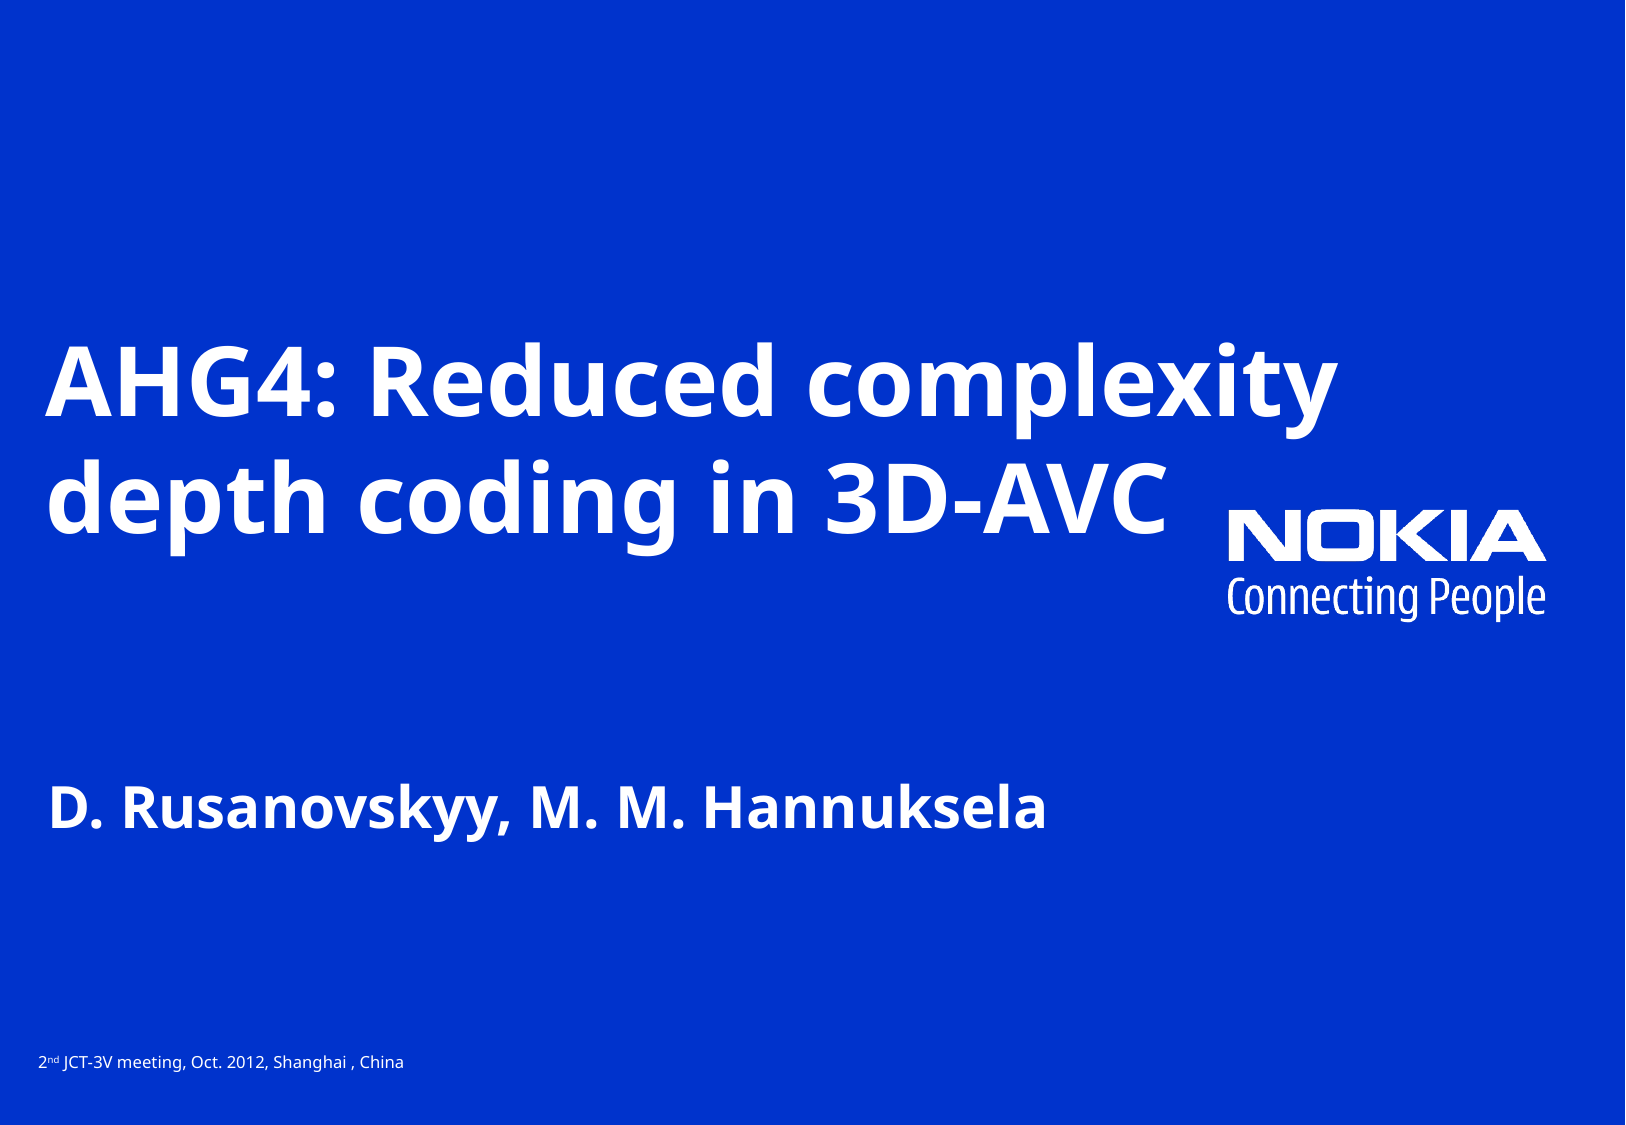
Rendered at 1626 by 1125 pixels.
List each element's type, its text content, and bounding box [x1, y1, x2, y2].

subtitle D. Rusanovskyy, M. M. Hannuksela [32, 763, 1309, 945]
picture [1152, 433, 1622, 697]
title AHG4: Reduced complexity depth coding in 3D-AVC [30, 258, 1380, 614]
